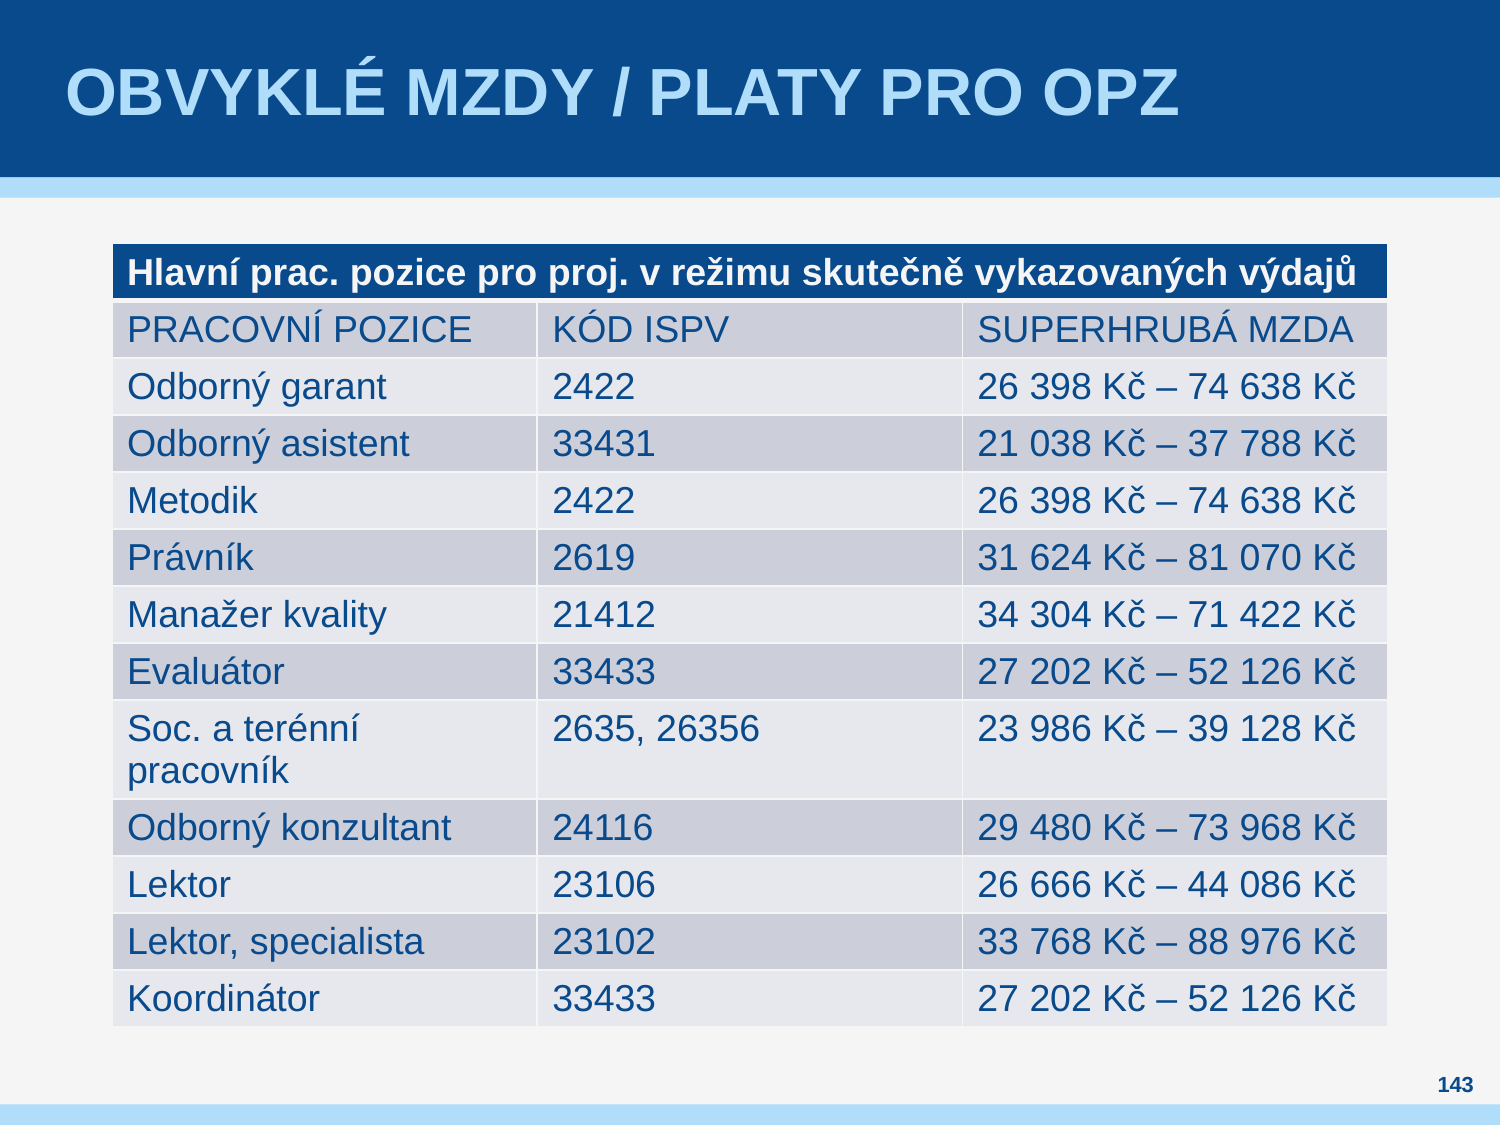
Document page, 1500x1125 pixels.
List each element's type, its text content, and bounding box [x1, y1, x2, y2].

table_cell 23 986 Kč – 39 128 Kč [963, 701, 1387, 798]
table_cell Evaluátor [113, 644, 536, 699]
table_cell 26 398 Kč – 74 638 Kč [963, 473, 1387, 528]
table_cell 23102 [538, 914, 962, 969]
table_cell 26 398 Kč – 74 638 Kč [963, 359, 1387, 414]
table_cell 33433 [538, 644, 962, 699]
table_cell Právník [113, 530, 536, 585]
table_cell Odborný konzultant [113, 800, 536, 855]
table_cell Lektor [113, 857, 536, 912]
table_cell 2635, 26356 [538, 701, 962, 798]
table_cell Odborný garant [113, 359, 536, 414]
slide_number 143 [1417, 1068, 1495, 1099]
table_cell Soc. a terénní pracovník [113, 701, 536, 798]
table_cell 26 666 Kč – 44 086 Kč [963, 857, 1387, 912]
table_cell Koordinátor [113, 971, 536, 1026]
title Obvyklé mzdy / platy pro OPZ [59, 0, 1441, 178]
table_cell 34 304 Kč – 71 422 Kč [963, 587, 1387, 642]
table_cell 27 202 Kč – 52 126 Kč [963, 644, 1387, 699]
table_cell 33431 [538, 416, 962, 471]
table_cell 24116 [538, 800, 962, 855]
table_cell 29 480 Kč – 73 968 Kč [963, 800, 1387, 855]
table_cell 27 202 Kč – 52 126 Kč [963, 971, 1387, 1026]
table_cell Odborný asistent [113, 416, 536, 471]
table_cell Manažer kvality [113, 587, 536, 642]
table_header Hlavní prac. pozice pro proj. v režimu skutečně vykazovaných výdajů [113, 244, 1387, 298]
table_cell Metodik [113, 473, 536, 528]
table_cell 2422 [538, 473, 962, 528]
table_cell PRACOVNÍ POZICE [113, 303, 536, 357]
table_cell 33 768 Kč – 88 976 Kč [963, 914, 1387, 969]
table_cell KÓD ISPV [538, 303, 962, 357]
table_cell SUPERHRUBÁ MZDA [963, 303, 1387, 357]
table_cell 2422 [538, 359, 962, 414]
table_cell 21 038 Kč – 37 788 Kč [963, 416, 1387, 471]
table_cell 21412 [538, 587, 962, 642]
table_cell 33433 [538, 971, 962, 1026]
table_cell 31 624 Kč – 81 070 Kč [963, 530, 1387, 585]
table_cell Lektor, specialista [113, 914, 536, 969]
table_cell 2619 [538, 530, 962, 585]
table_cell 23106 [538, 857, 962, 912]
